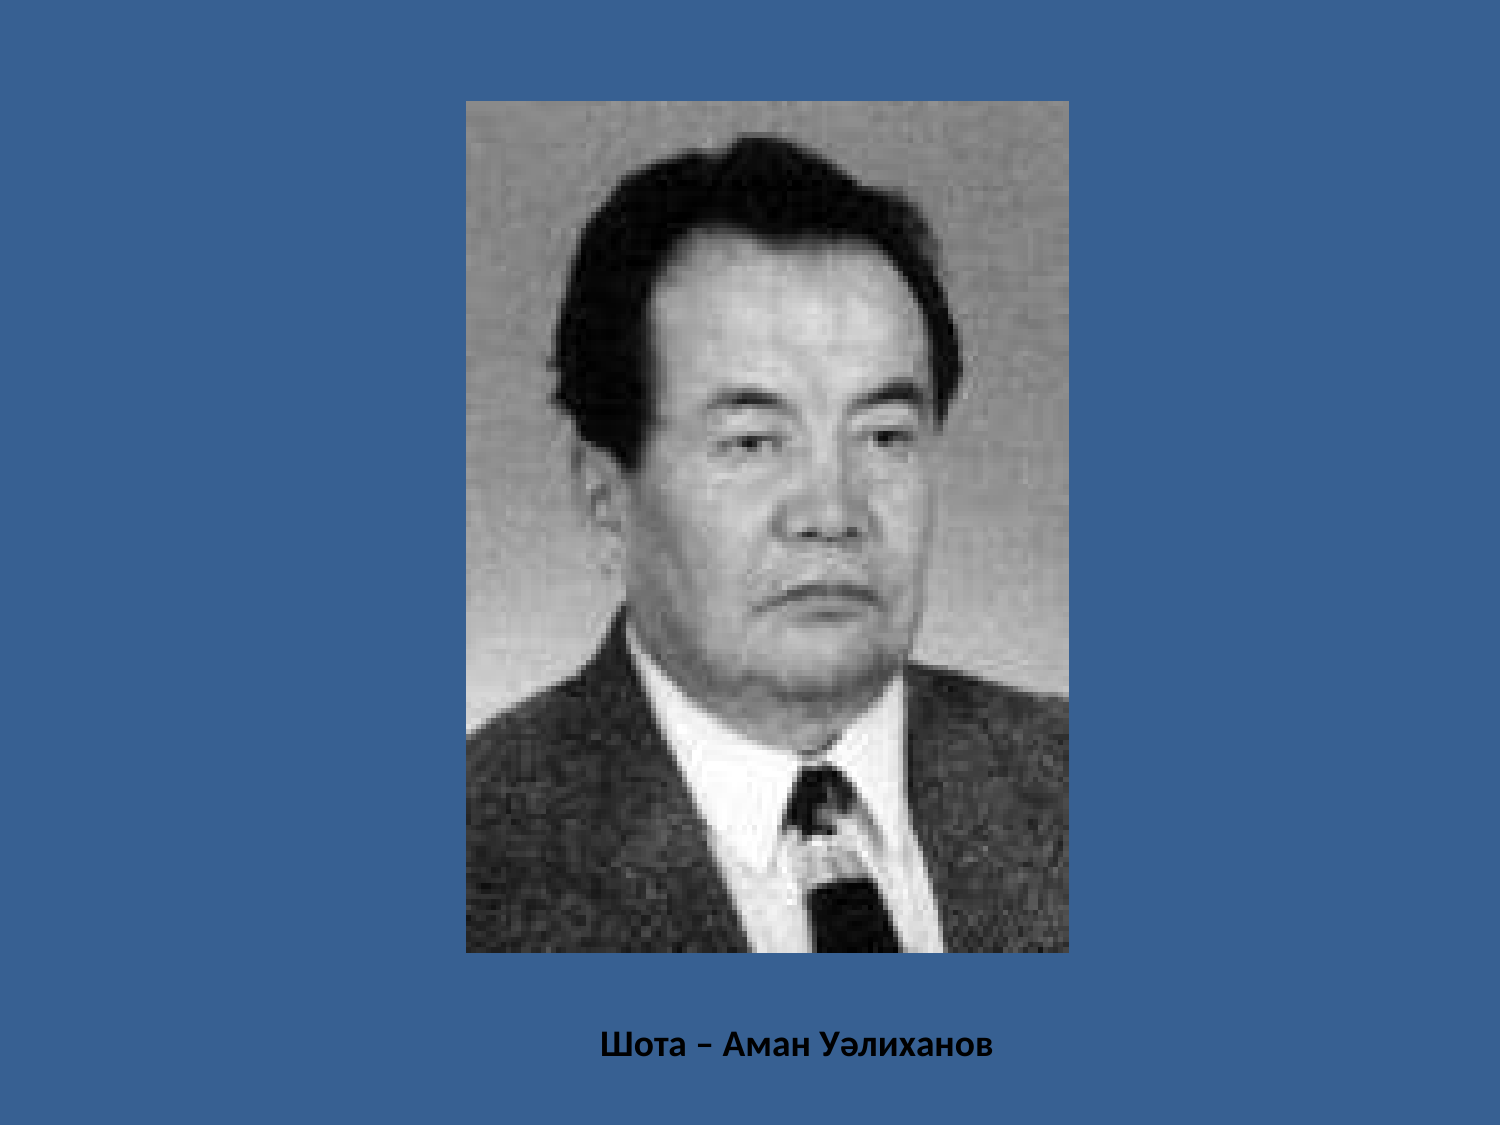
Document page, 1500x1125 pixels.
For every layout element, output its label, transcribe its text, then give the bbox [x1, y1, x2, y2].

text_box Шота – Аман Уәлиханов [372, 1011, 1223, 1072]
picture [466, 101, 1070, 953]
